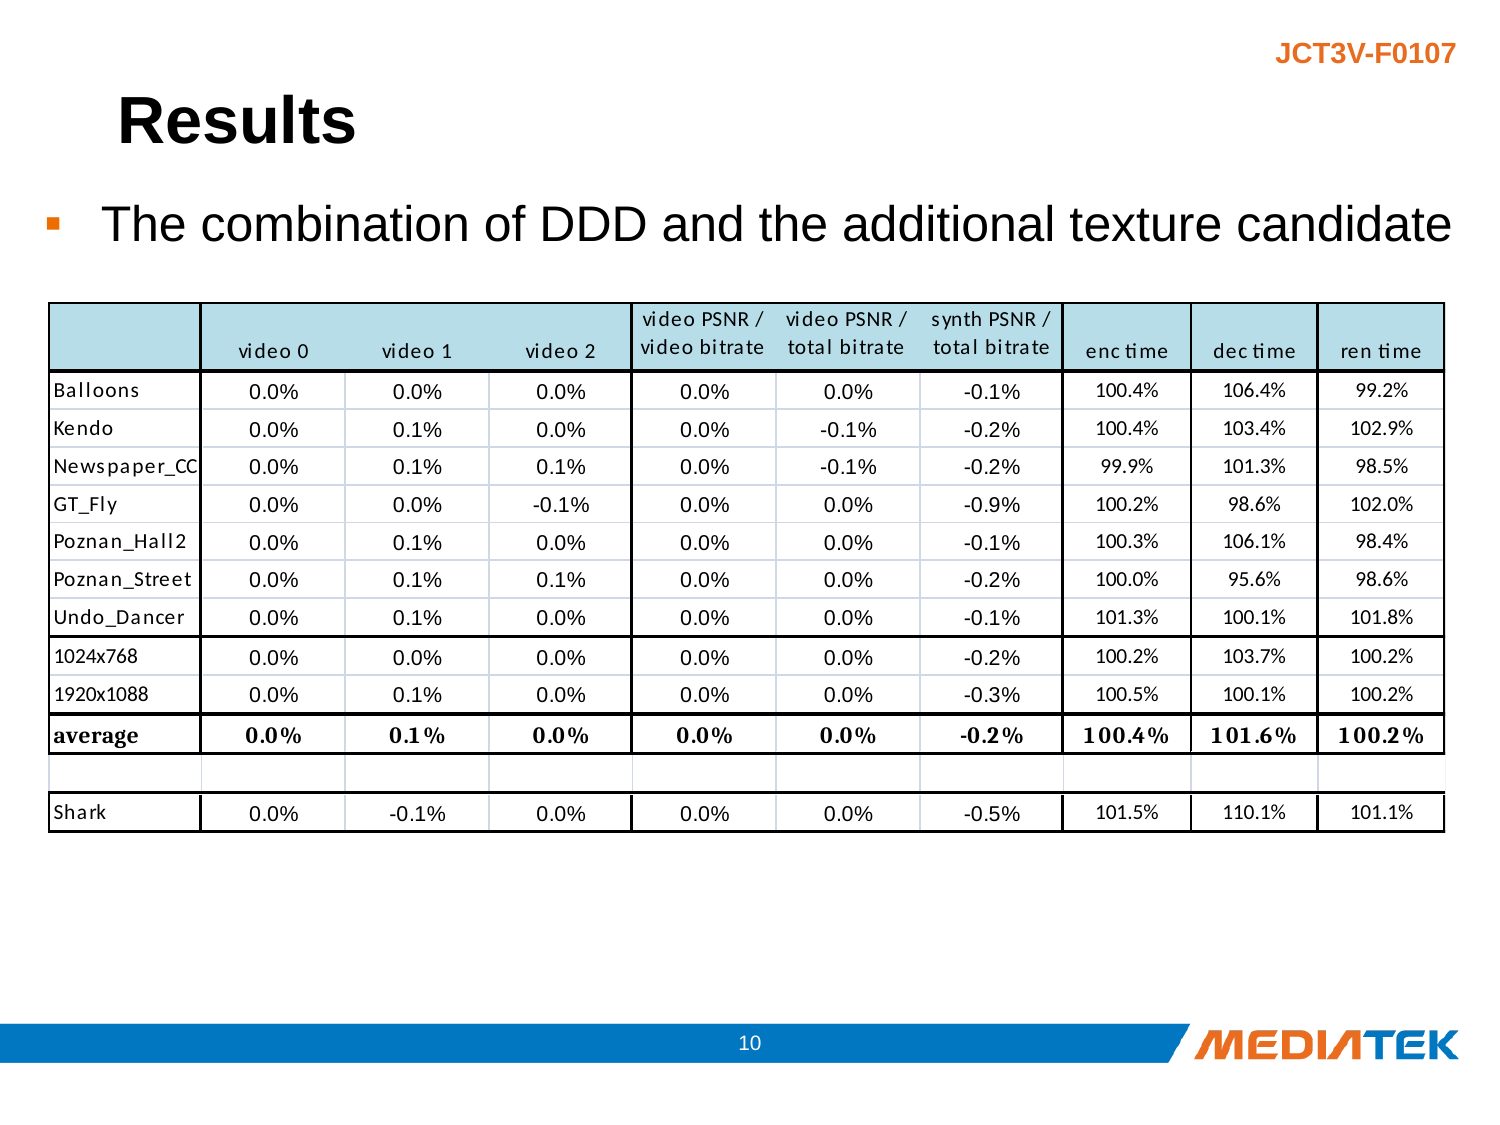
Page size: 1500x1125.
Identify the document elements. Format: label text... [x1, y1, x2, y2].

picture [0, 1023, 711, 1063]
list The combination of DDD and the additional texture candidate [29, 184, 1482, 998]
title Results [101, 62, 1425, 172]
picture [789, 1023, 1459, 1063]
slide_number 9 [711, 1022, 789, 1090]
picture [47, 302, 1448, 835]
